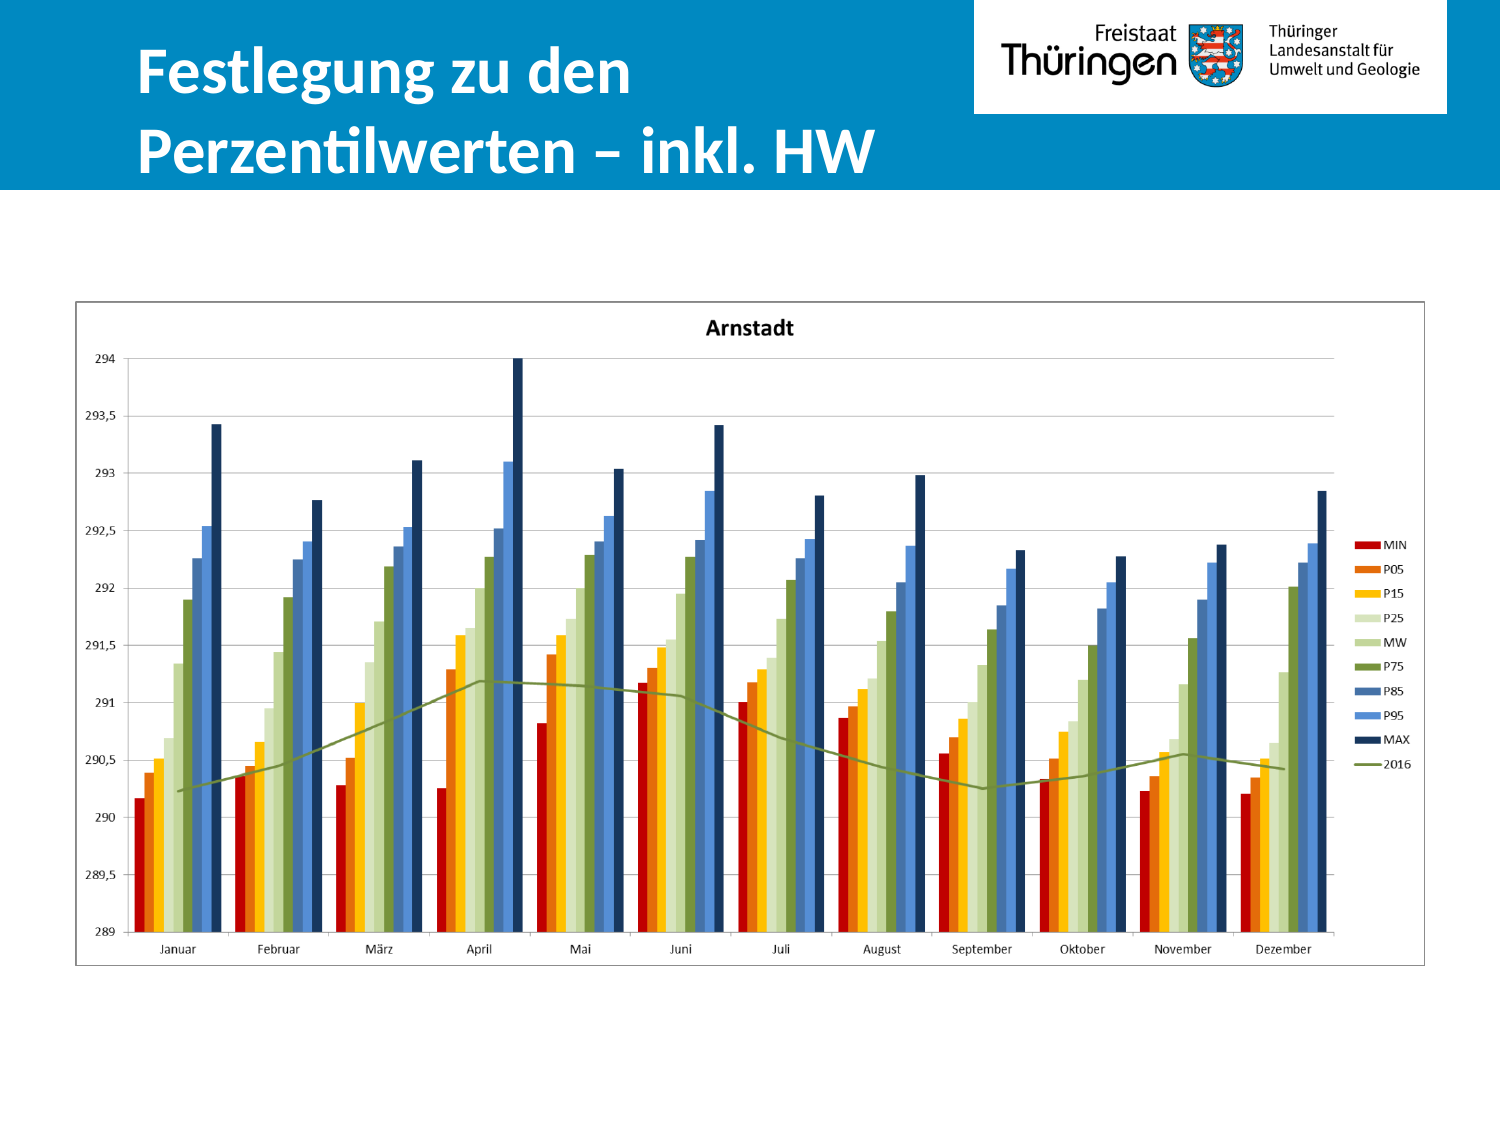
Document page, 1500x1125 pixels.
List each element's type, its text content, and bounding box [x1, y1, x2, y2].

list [74, 301, 1426, 966]
text_box Festlegung zu den Perzentilwerten – inkl. HW [64, 19, 1034, 194]
picture [975, 0, 1446, 113]
